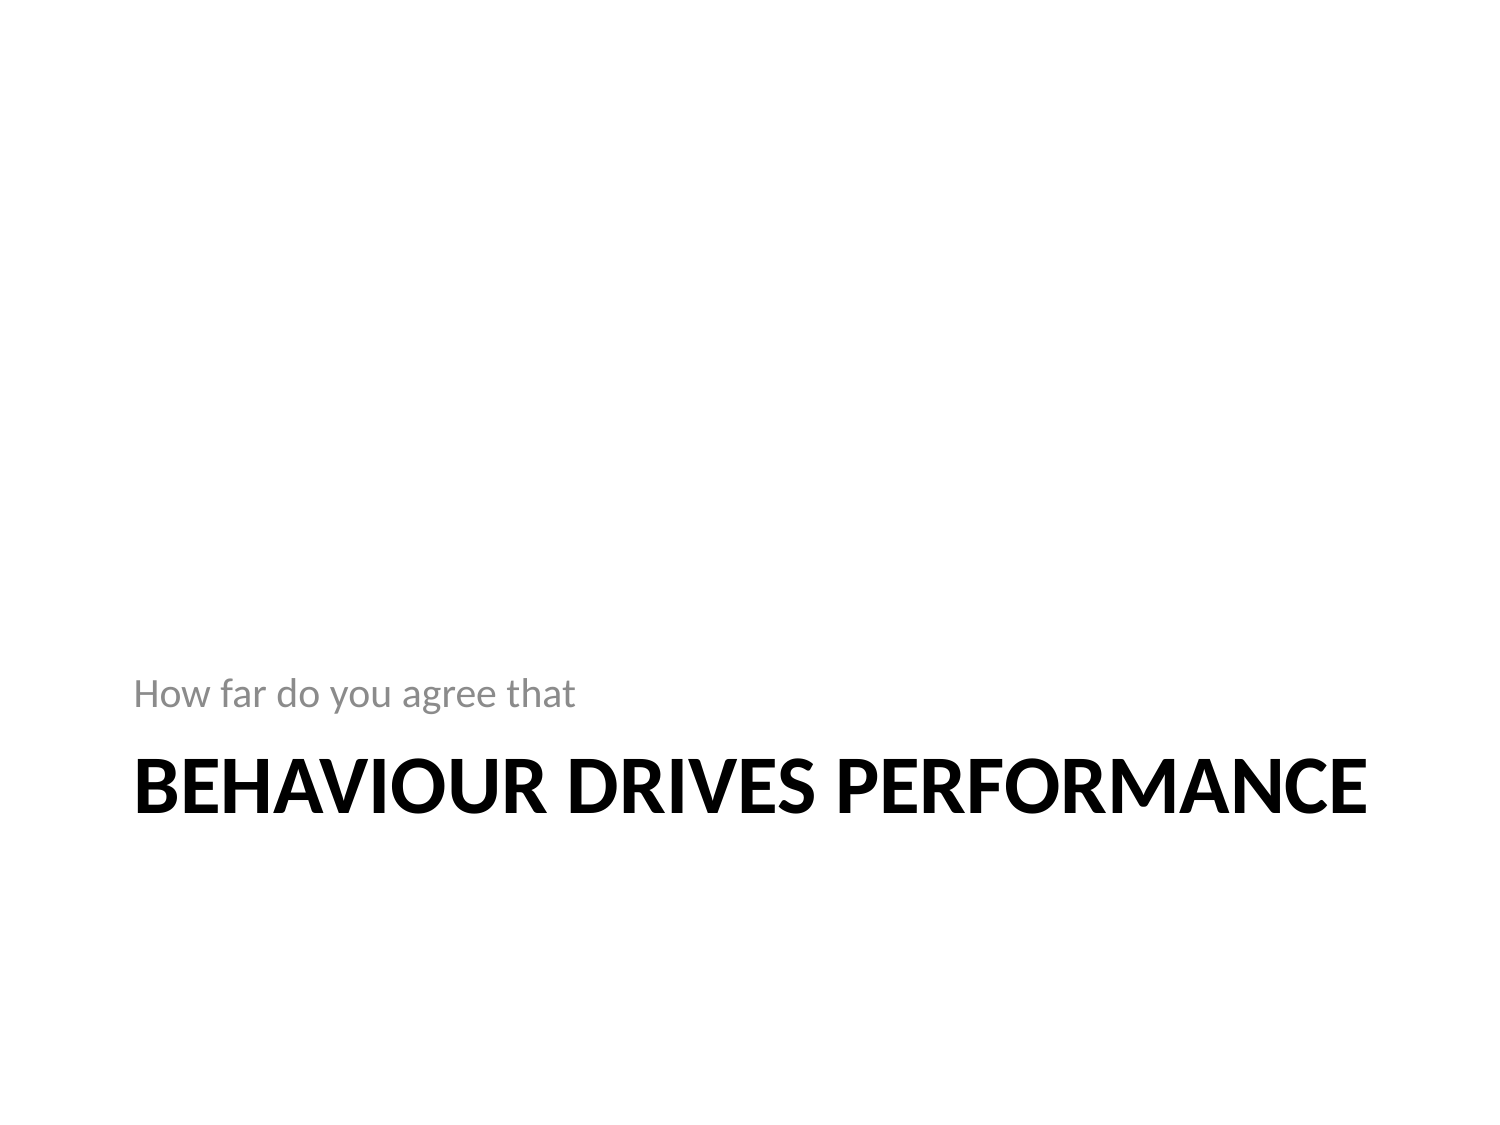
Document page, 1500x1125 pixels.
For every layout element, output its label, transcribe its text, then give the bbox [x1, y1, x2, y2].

title Behaviour drives performance [118, 723, 1394, 947]
list How far do you agree that [118, 476, 1394, 723]
